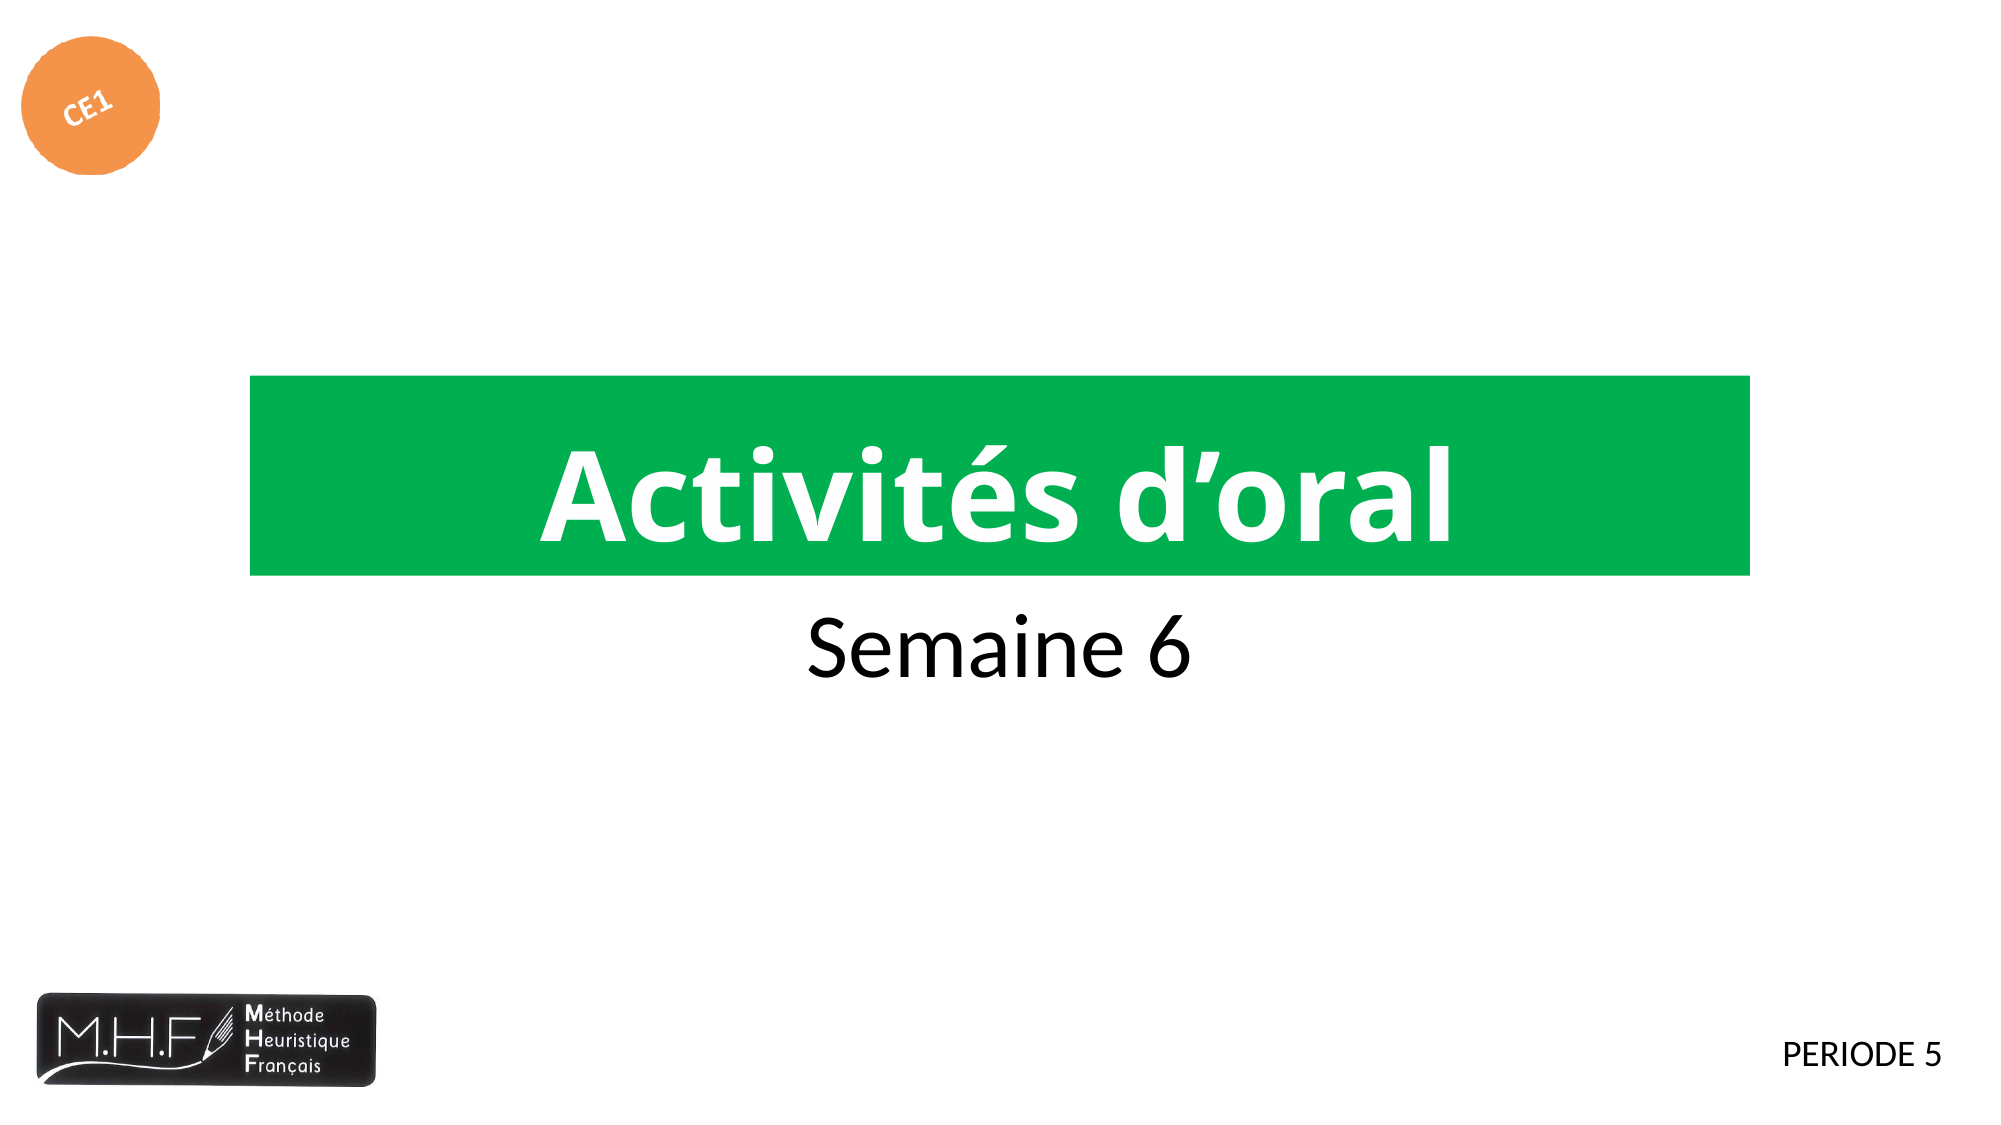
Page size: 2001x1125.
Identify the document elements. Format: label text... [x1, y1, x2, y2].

picture [21, 36, 160, 175]
subtitle Semaine 6 [249, 590, 1750, 863]
title Activités d’oral [249, 375, 1750, 576]
picture [33, 990, 379, 1089]
text_box PERIODE 5 [1362, 1021, 1967, 1082]
